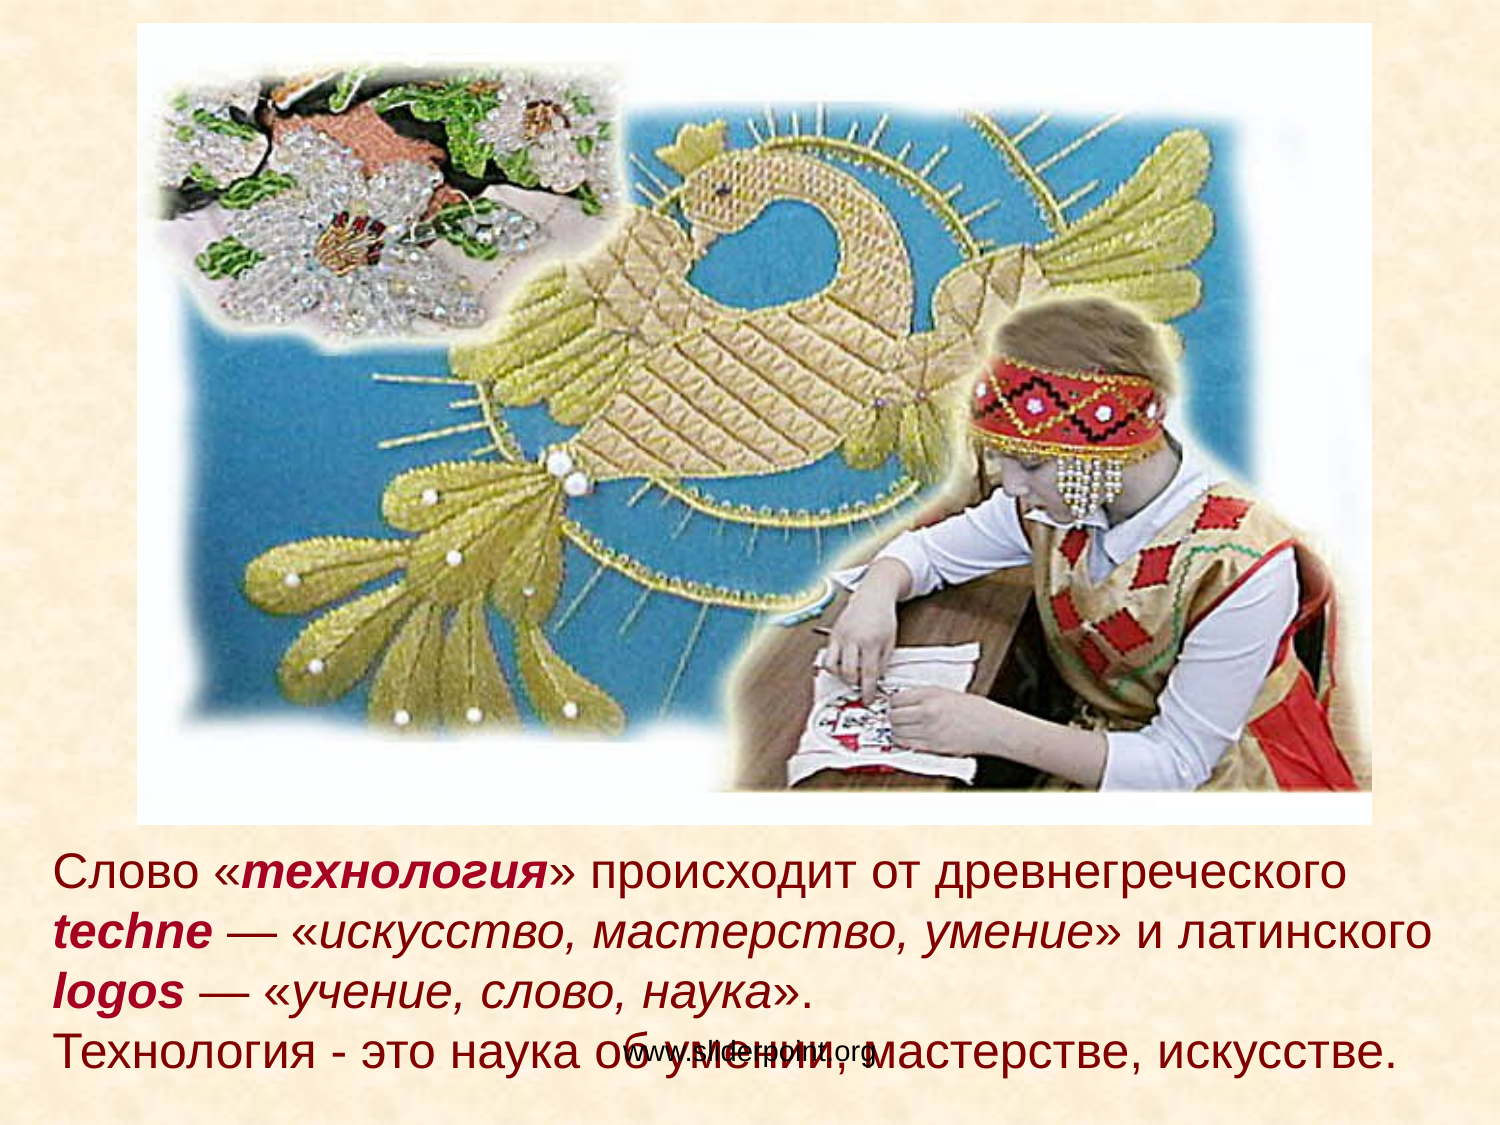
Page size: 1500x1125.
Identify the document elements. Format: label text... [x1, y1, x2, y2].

picture [0, 0, 1500, 1125]
footer www.sliderpoint.org [512, 1024, 988, 1103]
text_box Слово «технология» происходит от древнегреческого techne — «искусство, мастерство, умение» и латинского lоgos — «учение, слово, наука». Технология - это наука об умении, мастерстве, искусстве. [37, 831, 1463, 1087]
